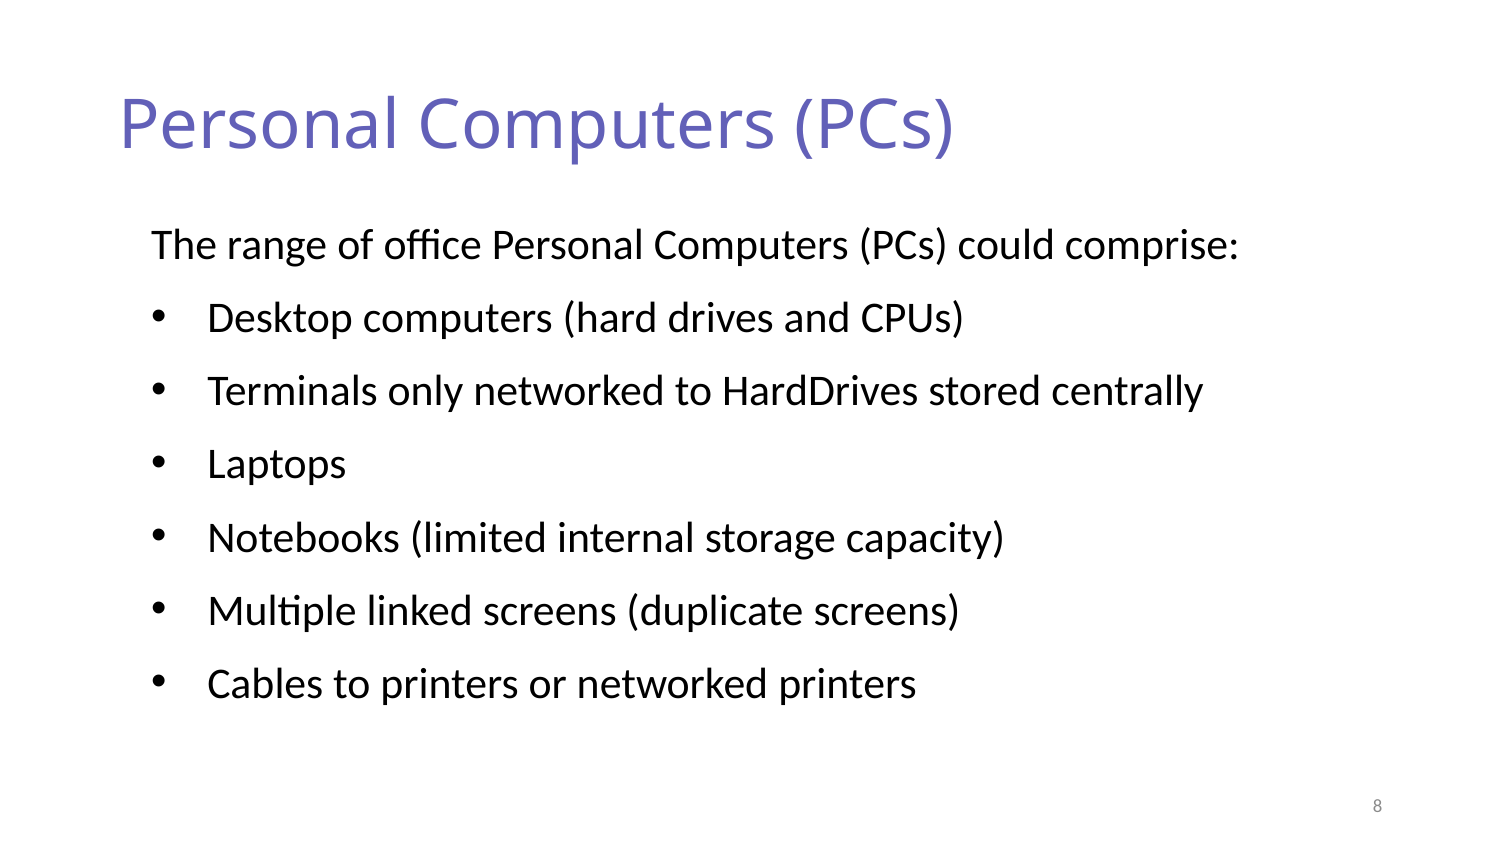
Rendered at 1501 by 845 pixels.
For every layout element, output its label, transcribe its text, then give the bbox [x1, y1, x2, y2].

list The range of office Personal Computers (PCs) could comprise: Desktop computers (hard drives and CPUs) Terminals only networked to HardDrives stored centrally Laptops Notebooks (limited internal storage capacity) Multiple linked screens (duplicate screens) Cables to printers or networked printers [136, 208, 1385, 752]
slide_number 8 [1059, 782, 1398, 828]
title Personal Computers (PCs) [103, 44, 1398, 208]
